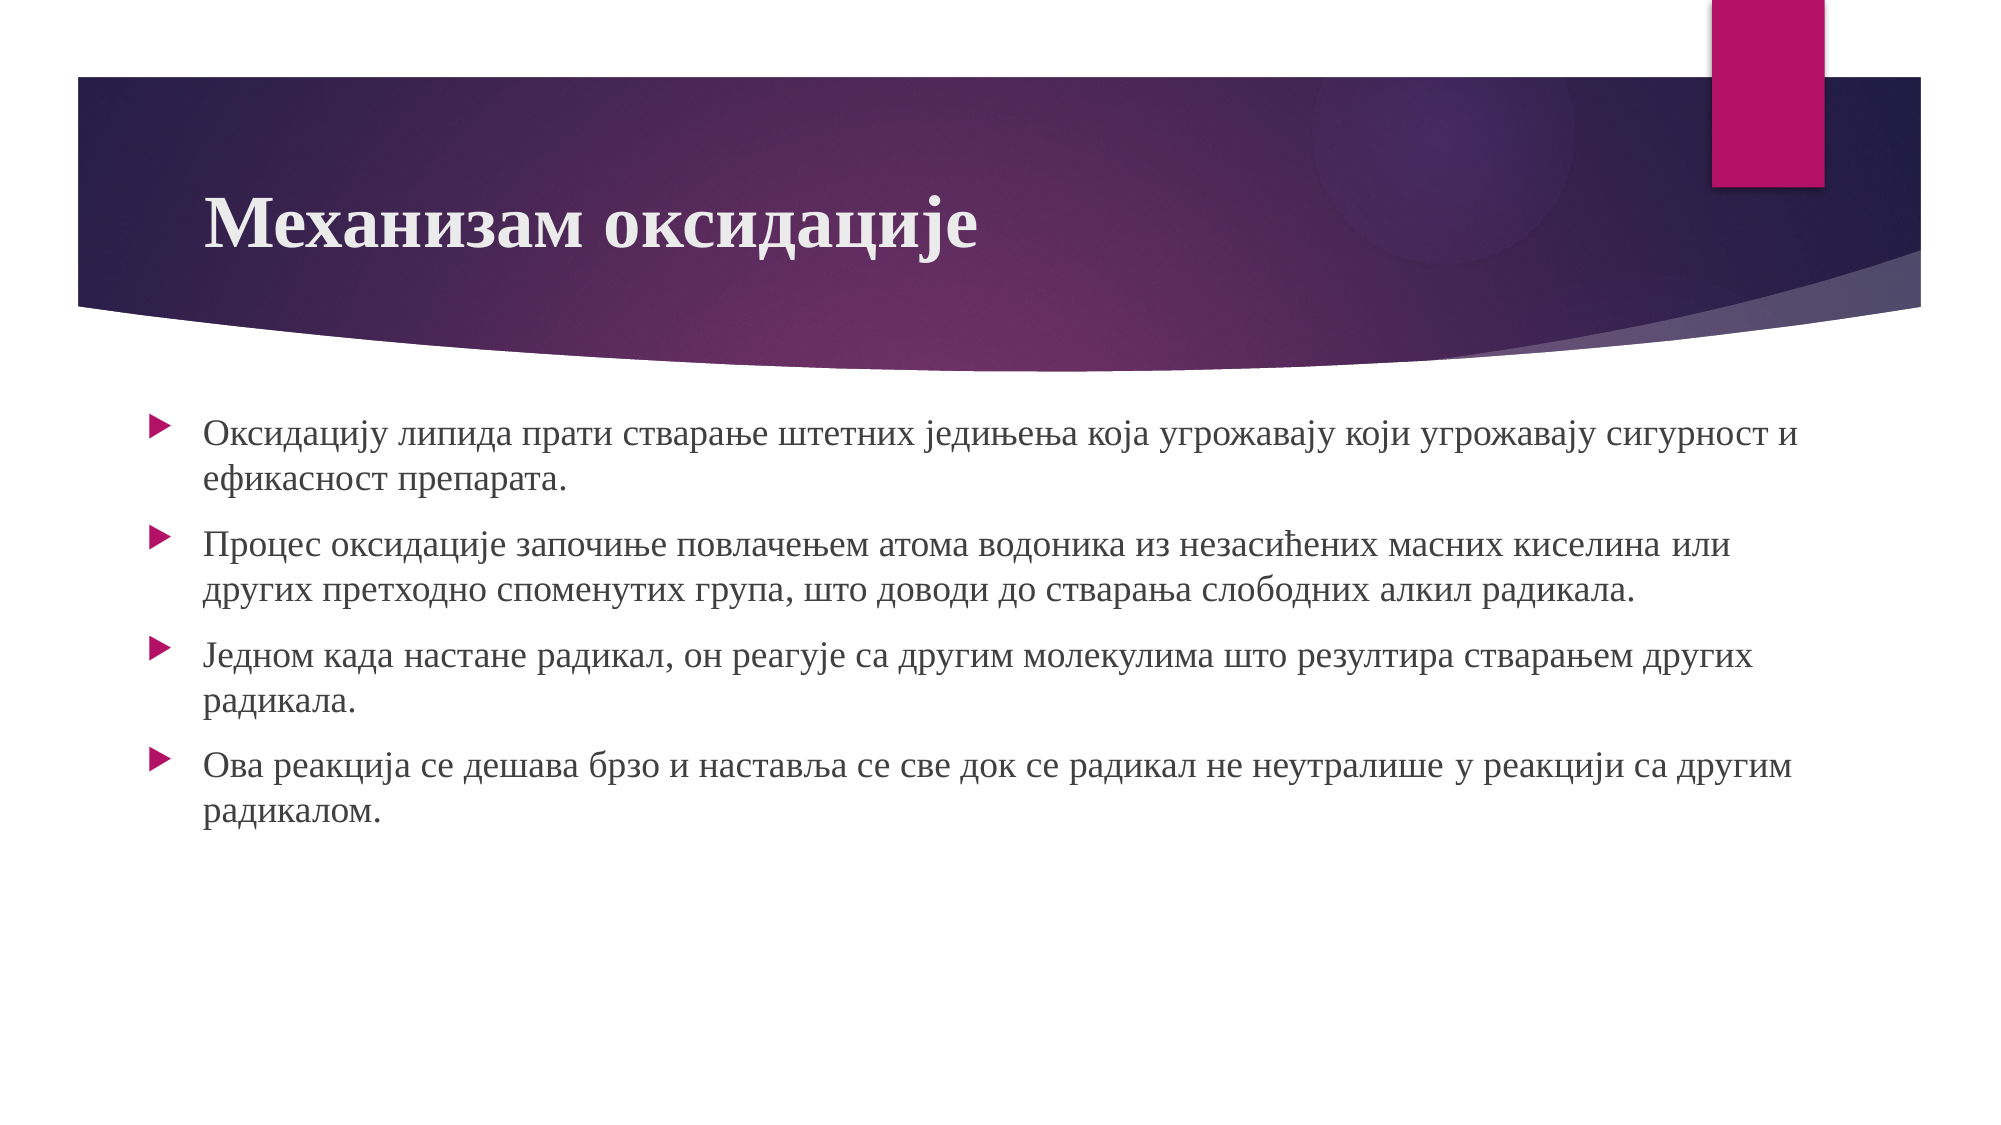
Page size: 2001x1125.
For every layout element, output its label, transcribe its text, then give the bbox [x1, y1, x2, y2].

title Механизам оксидације [189, 159, 1627, 276]
list Оксидацију липида прати стварање штетних једињења која угрожавају који угрожавају сигурност и ефикасност препарата. Процес оксидације започиње повлачењем атома водоника из незасићених масних киселина или других претходно споменутих група, што доводи до стварања слободних алкил радикала. Једном када настане радикал, он реагује са другим молекулима што резултира стварањем других радикала. Ова реакција се дешава брзо и наставља се све док се радикал не неутралише у реакцији са другим радикалом. [131, 400, 1832, 1097]
